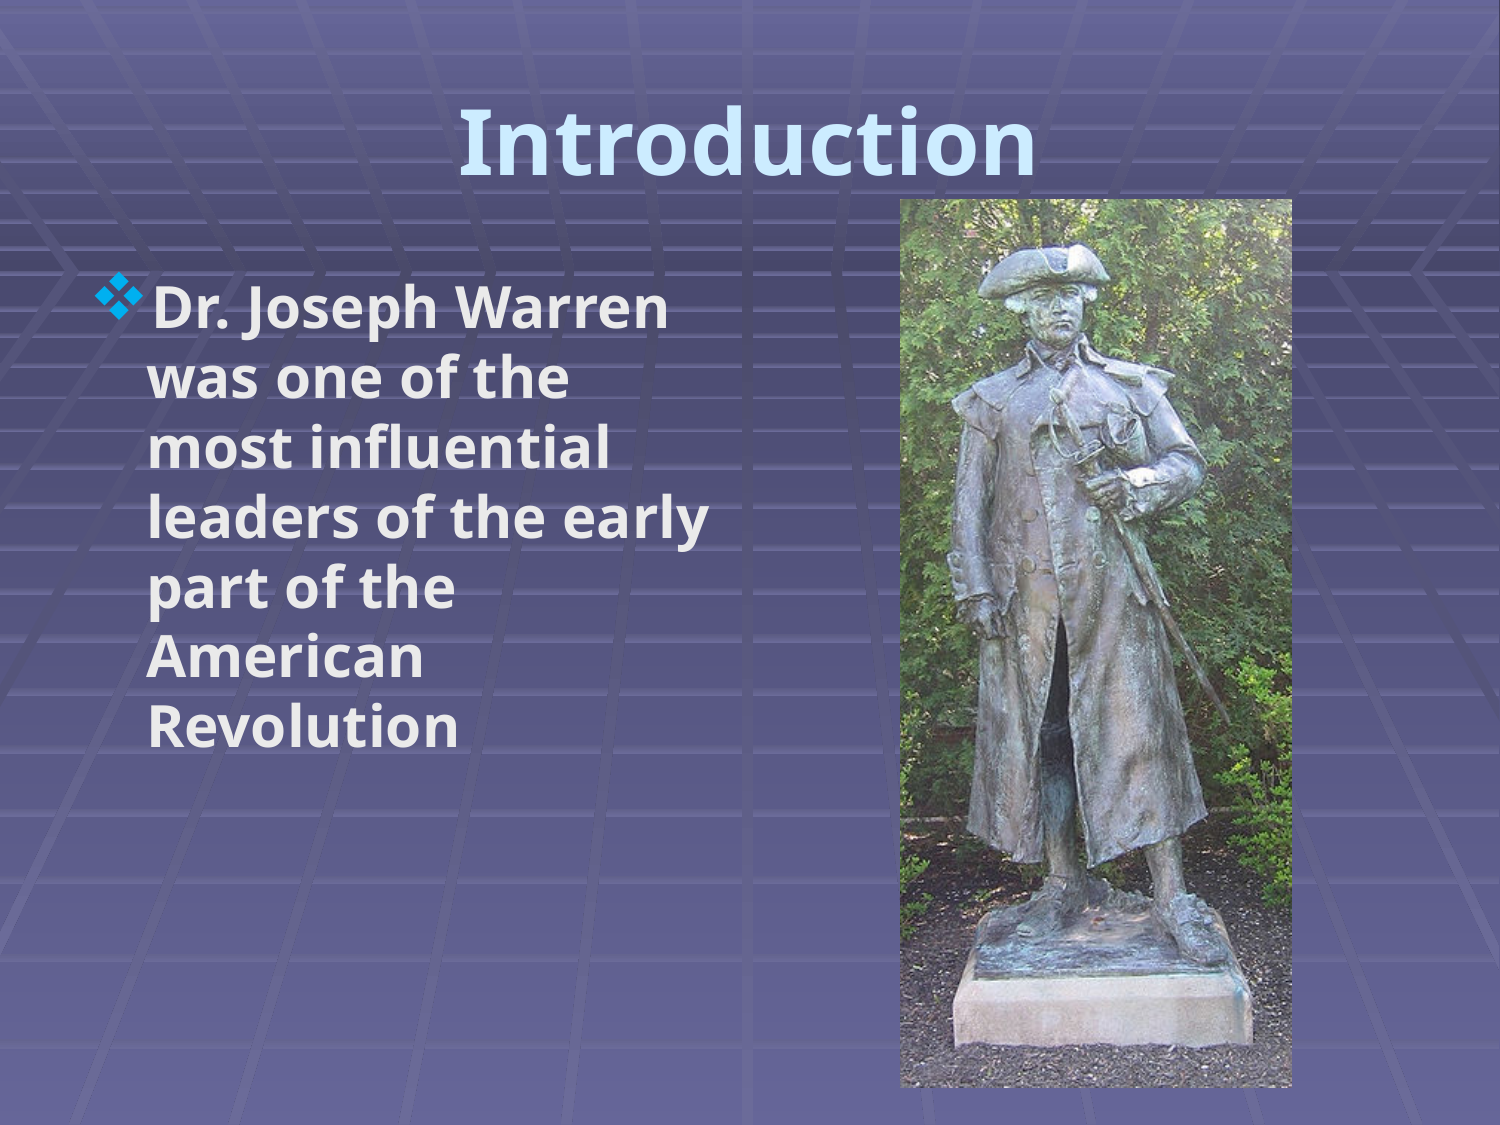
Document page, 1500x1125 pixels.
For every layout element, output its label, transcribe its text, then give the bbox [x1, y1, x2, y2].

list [899, 199, 1293, 1088]
list Dr. Joseph Warren was one of the most influential leaders of the early part of the American Revolution [74, 261, 738, 1001]
title Introduction [74, 44, 1425, 233]
